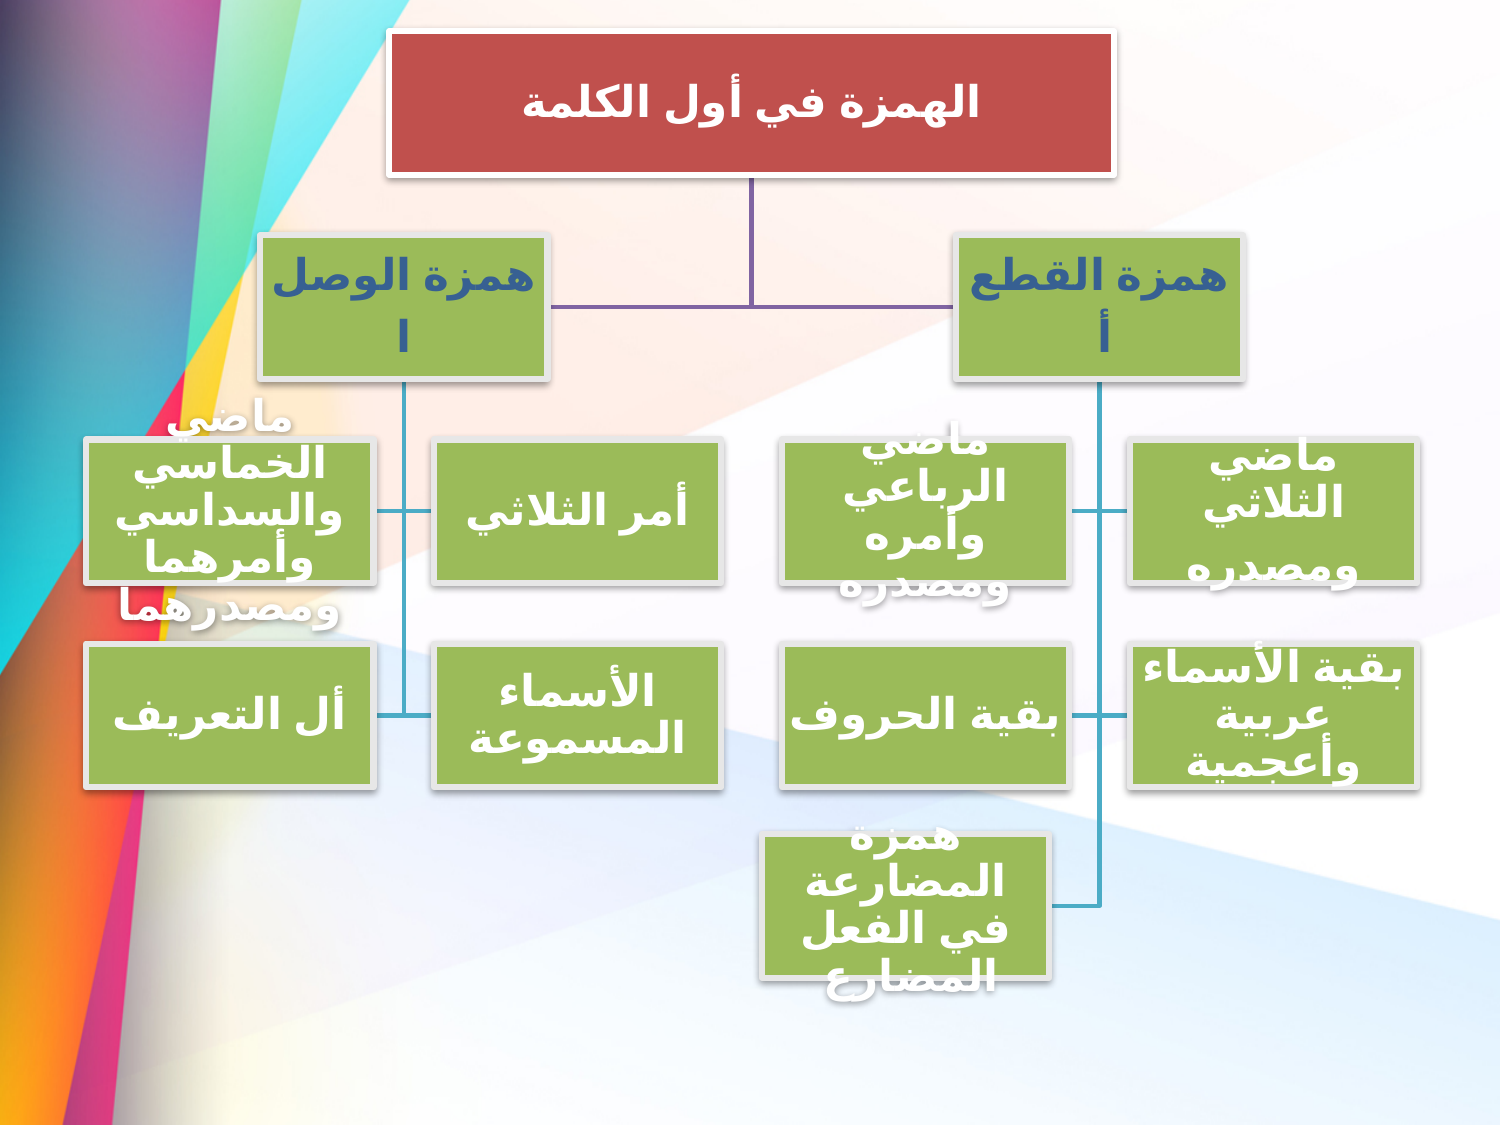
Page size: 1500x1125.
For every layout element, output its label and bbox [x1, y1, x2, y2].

picture [0, 0, 1500, 1125]
list [64, 30, 1439, 993]
